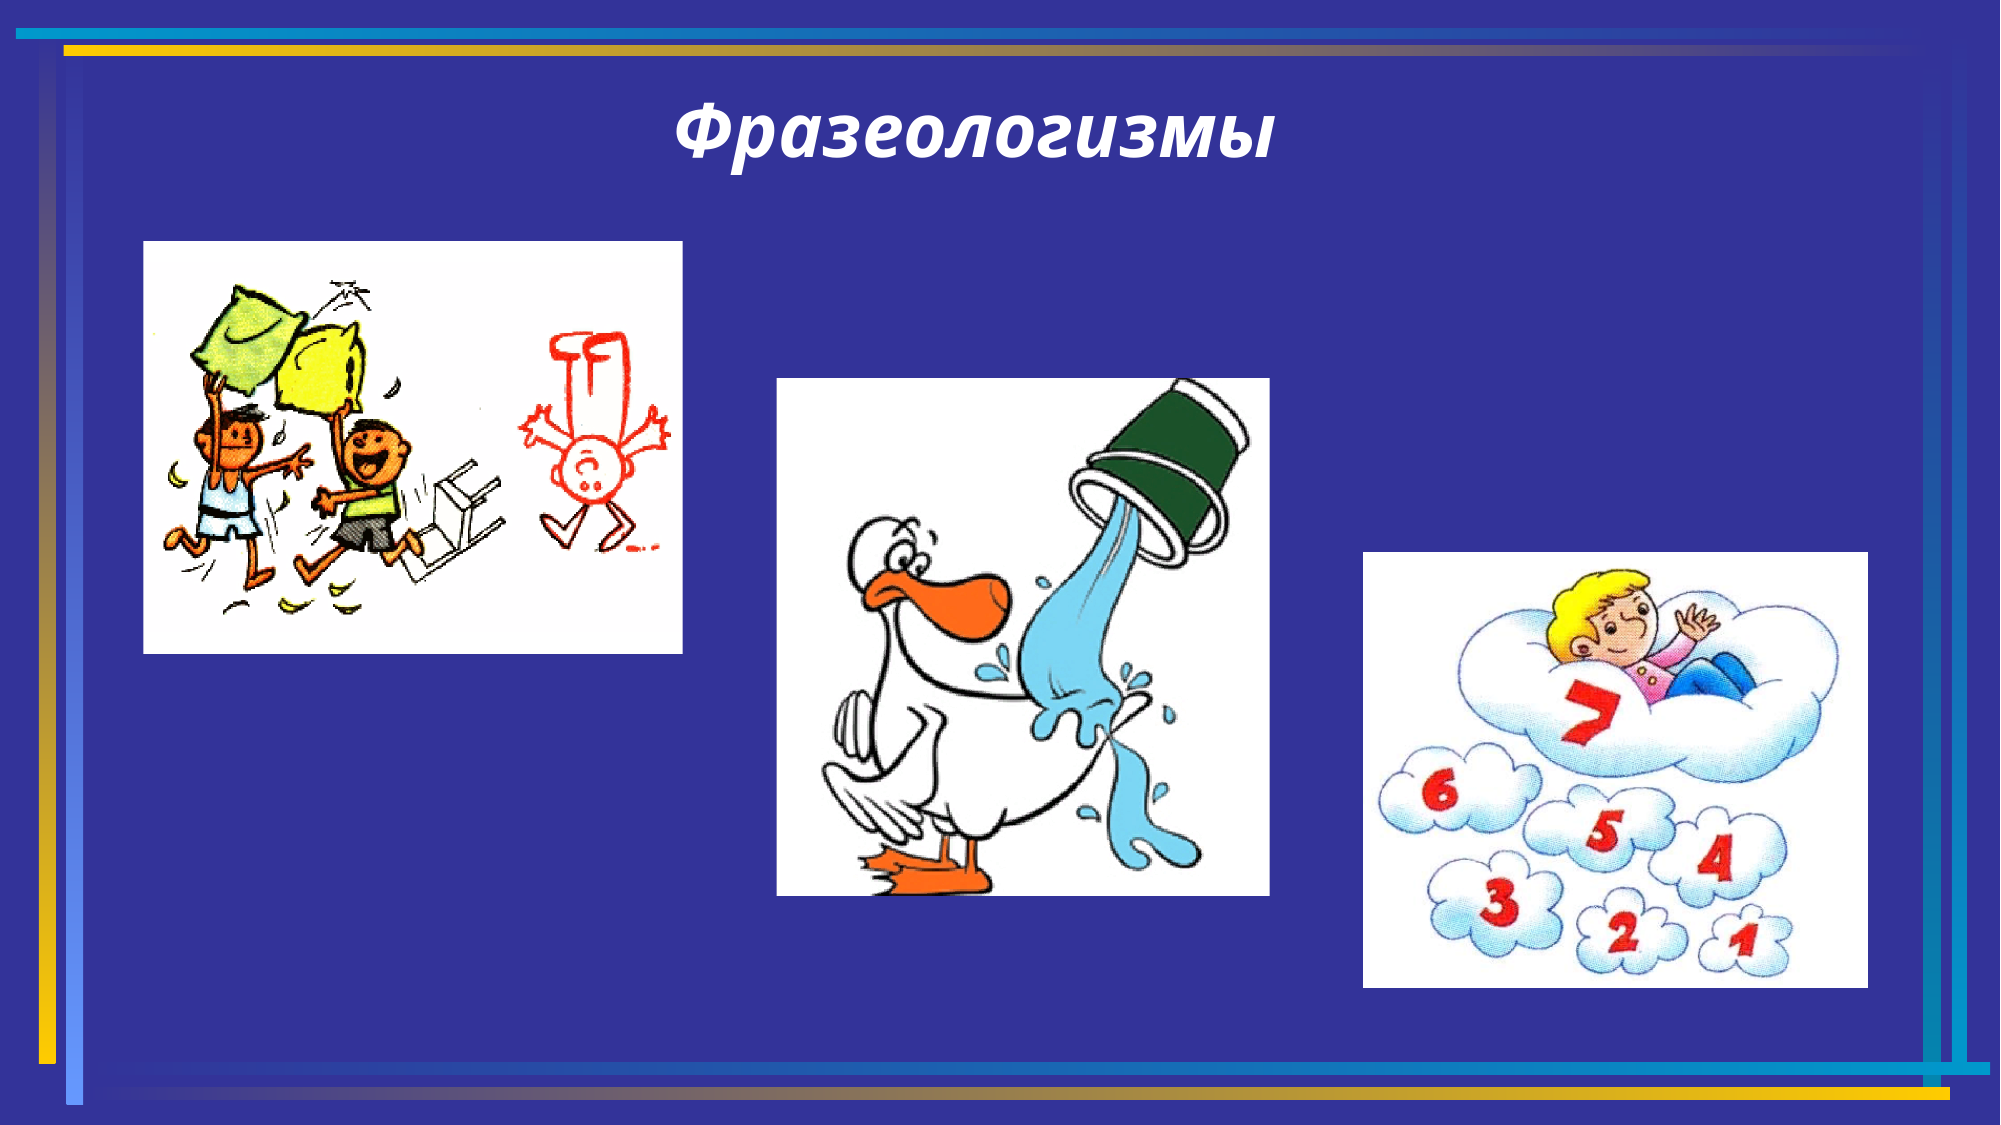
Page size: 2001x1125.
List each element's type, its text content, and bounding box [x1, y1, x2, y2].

title Фразеологизмы [99, 75, 1850, 213]
picture [776, 378, 1270, 896]
picture [1363, 552, 1868, 988]
picture [142, 240, 683, 654]
picture [1545, 1062, 1552, 1075]
